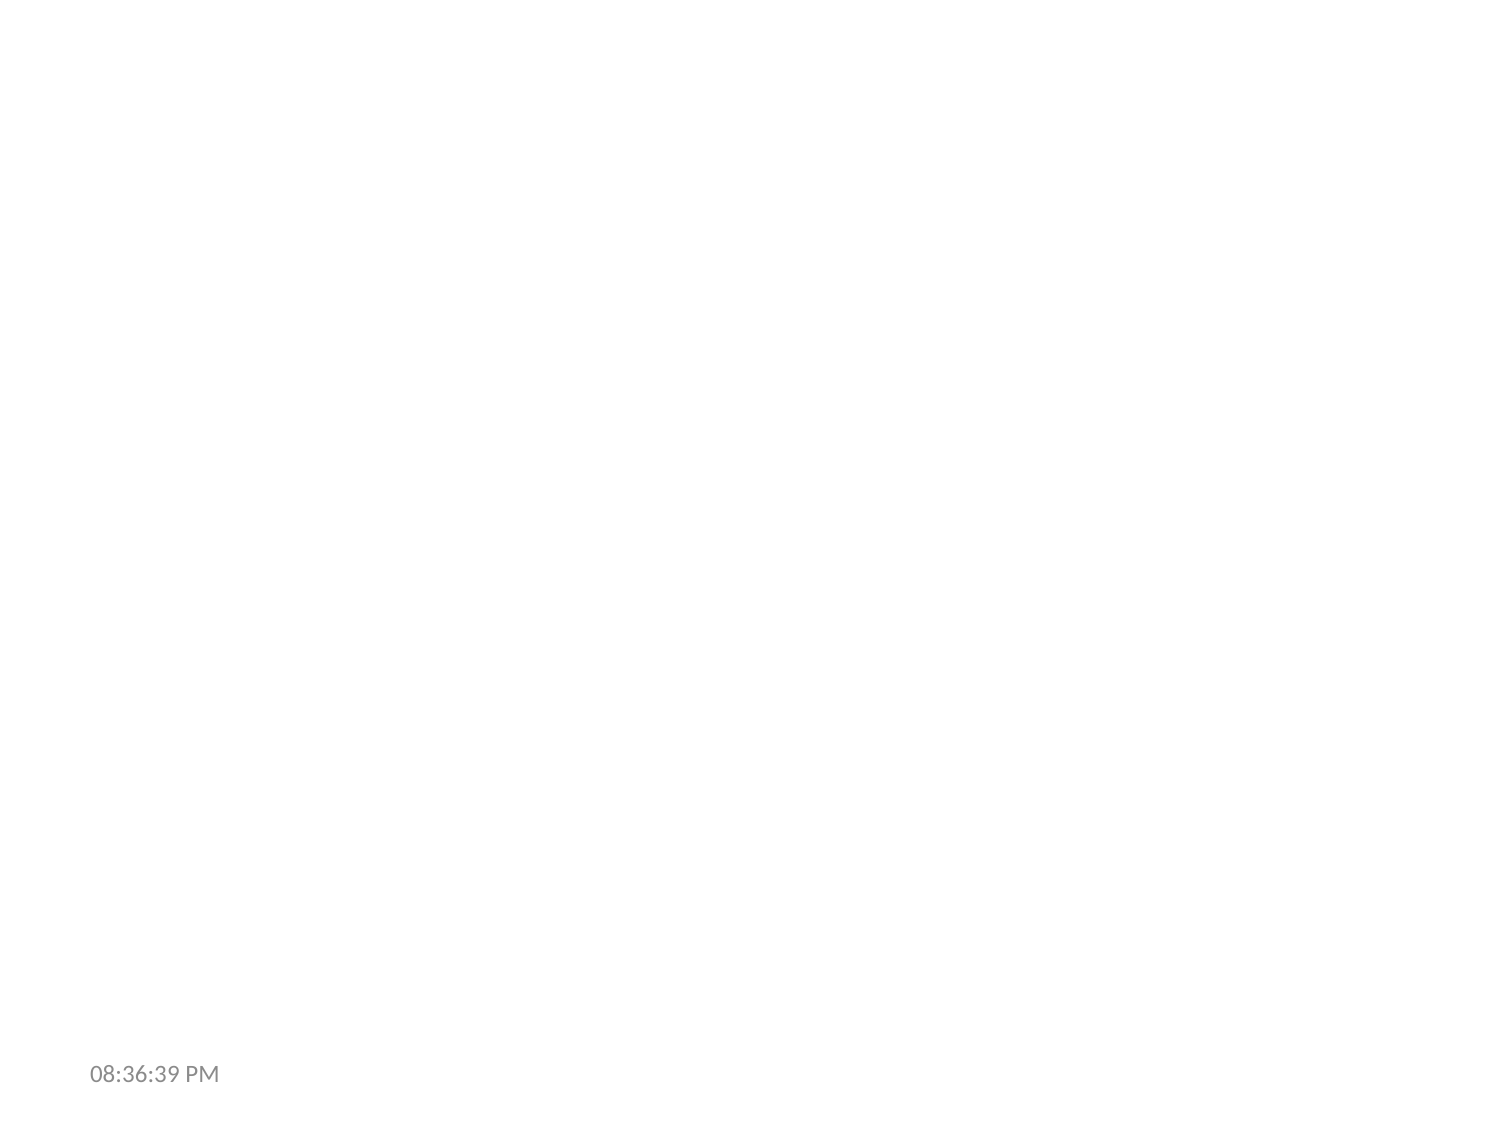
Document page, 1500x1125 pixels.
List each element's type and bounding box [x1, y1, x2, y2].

slide_number [75, 1042, 425, 1103]
